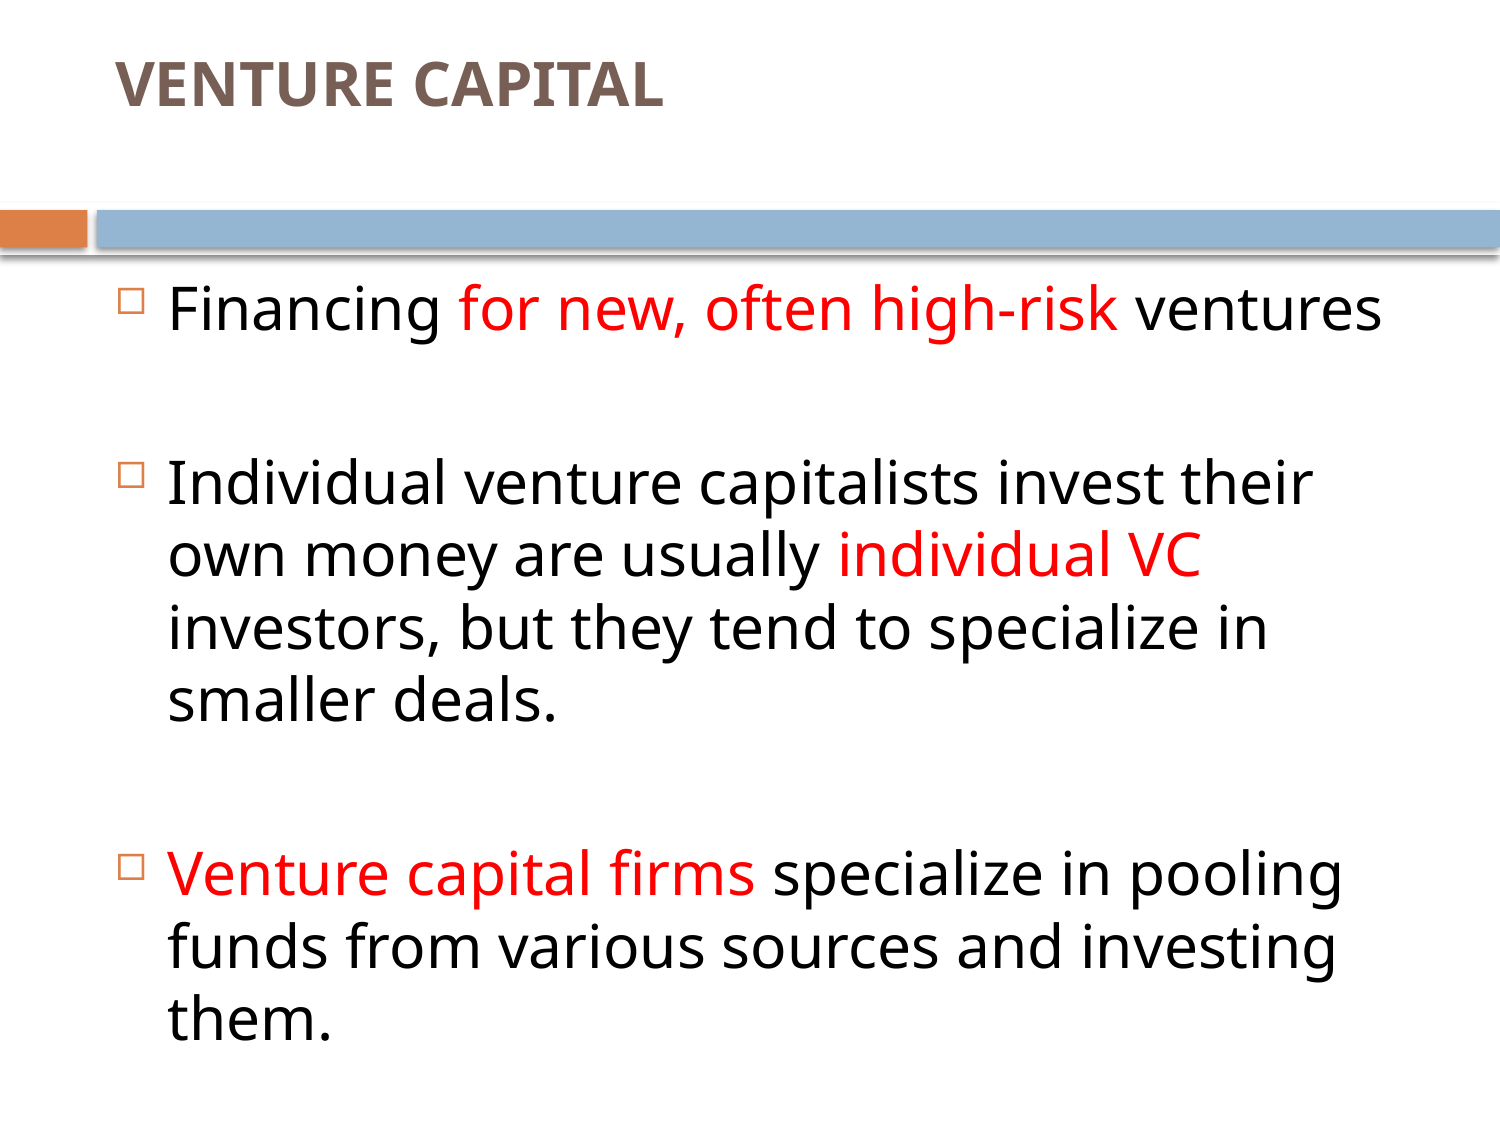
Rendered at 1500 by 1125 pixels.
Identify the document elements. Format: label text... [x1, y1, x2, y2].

list Financing for new, often high-risk ventures Individual venture capitalists invest their own money are usually individual VC investors, but they tend to specialize in smaller deals. Venture capital firms specialize in pooling funds from various sources and investing them. [100, 262, 1438, 1000]
title VENTURE CAPITAL [100, 37, 1438, 200]
